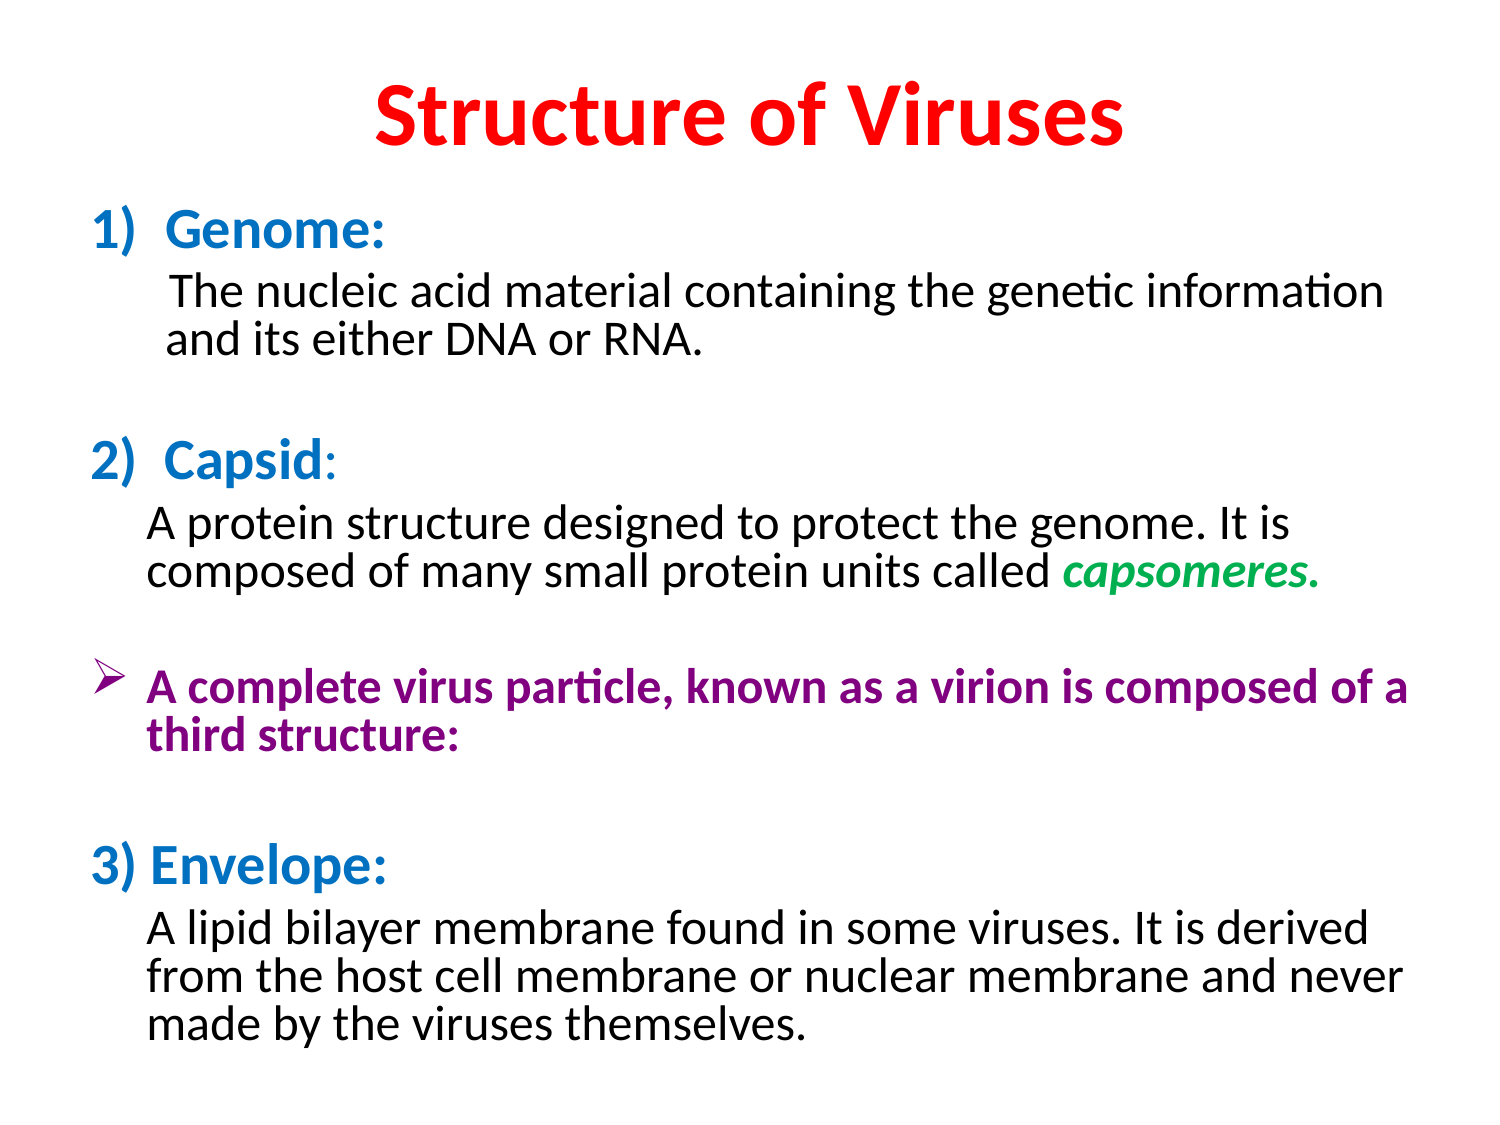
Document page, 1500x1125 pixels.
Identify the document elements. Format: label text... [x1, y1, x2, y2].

title Structure of Viruses [75, 45, 1425, 173]
list Genome: The nucleic acid material containing the genetic information and its either DNA or RNA. 2) Capsid: A protein structure designed to protect the genome. It is composed of many small protein units called capsomeres. A complete virus particle, known as a virion is composed of a third structure: 3) Envelope: A lipid bilayer membrane found in some viruses. It is derived from the host cell membrane or nuclear membrane and never made by the viruses themselves. [75, 196, 1425, 1094]
